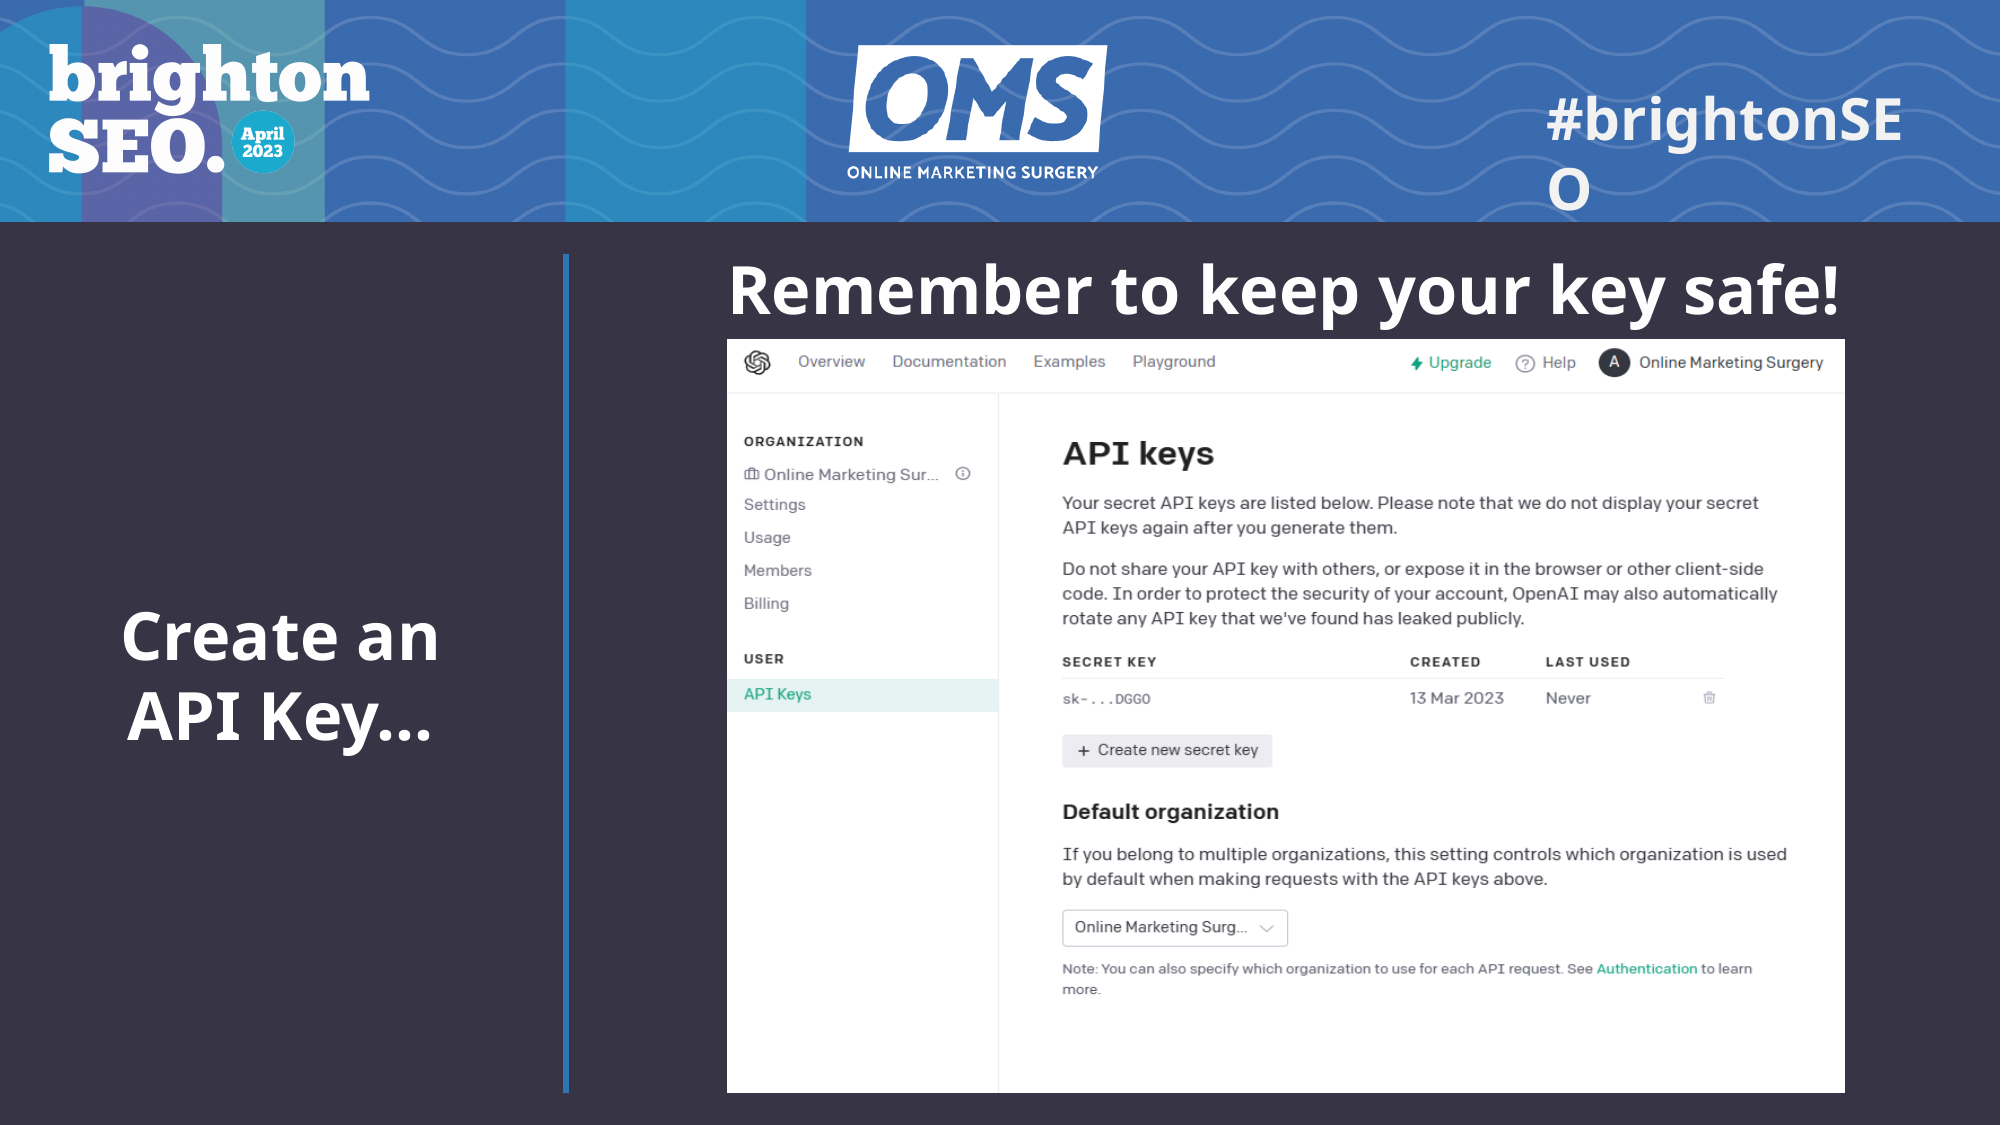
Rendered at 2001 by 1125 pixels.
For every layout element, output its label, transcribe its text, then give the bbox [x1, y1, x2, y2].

text_box Remember to keep your key safe! [602, 254, 1968, 322]
text_box Create an API Key… [32, 253, 529, 1093]
picture [727, 339, 1845, 1093]
text_box #brightonSEO [1531, 222, 1952, 230]
picture [0, 0, 2000, 222]
